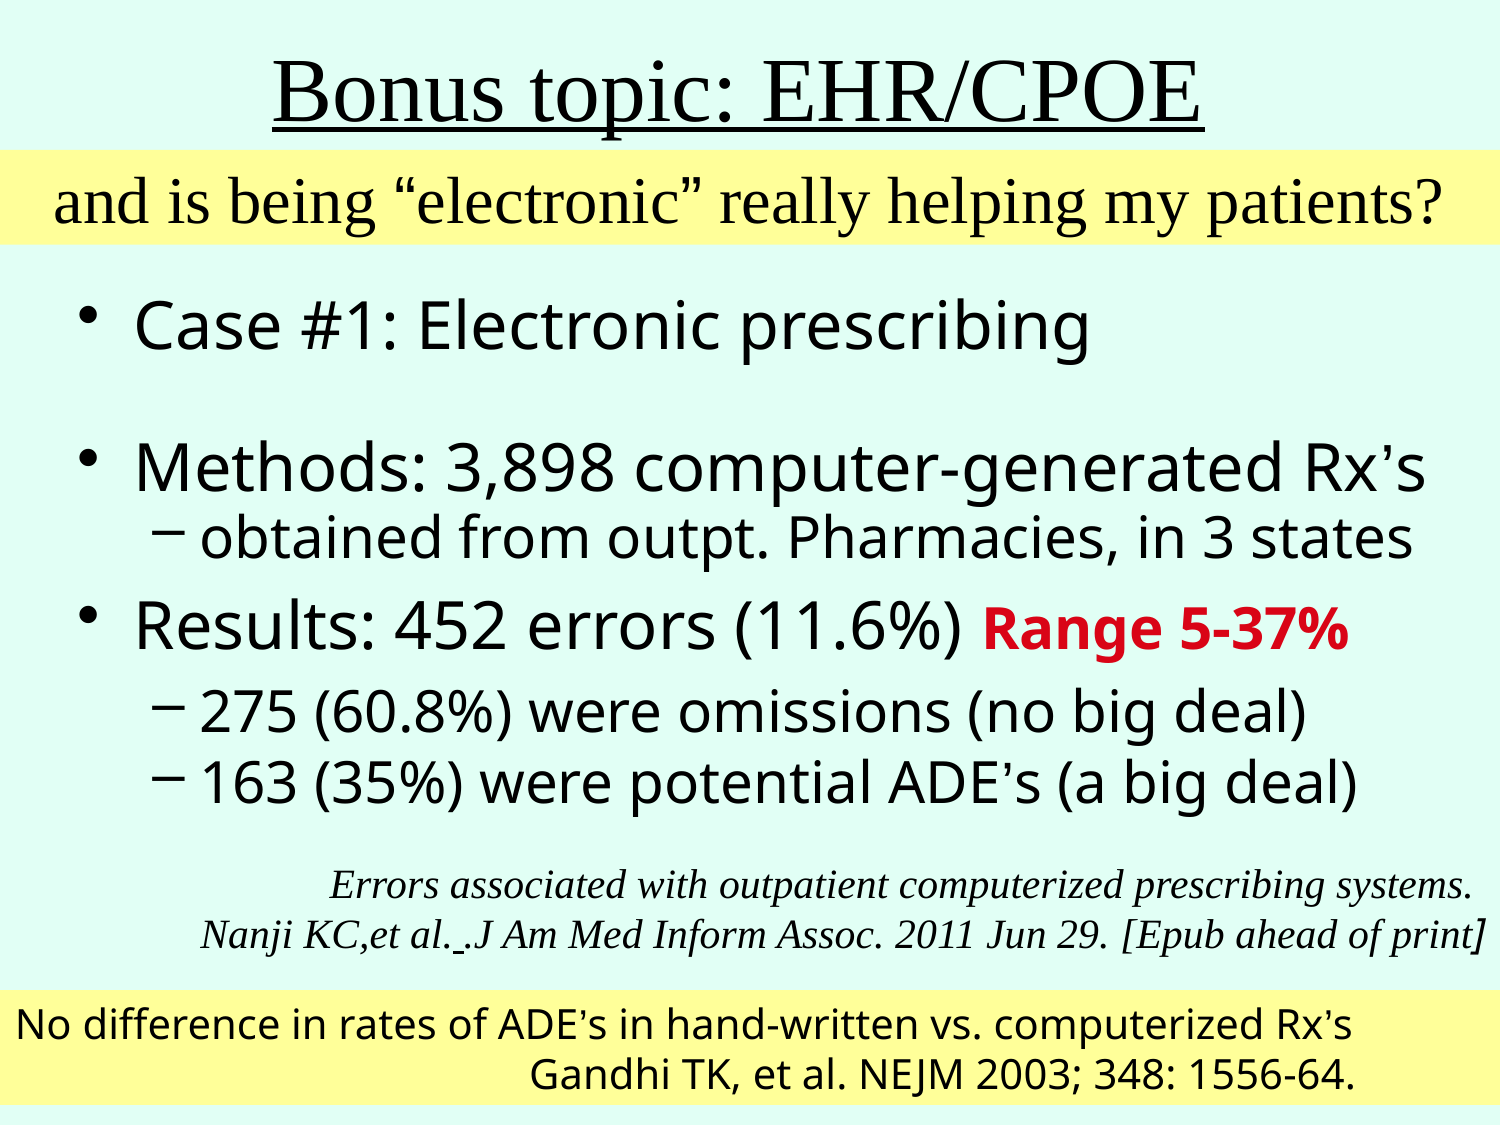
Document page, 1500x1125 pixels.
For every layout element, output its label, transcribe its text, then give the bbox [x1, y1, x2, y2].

text_box Errors associated with outpatient computerized prescribing systems. Nanji KC,et al. .J Am Med Inform Assoc. 2011 Jun 29. [Epub ahead of print] [112, 849, 1500, 965]
text_box and is being “electronic” really helping my patients? [0, 149, 1500, 245]
text_box No difference in rates of ADE’s in hand-written vs. computerized Rx’s Gandhi TK, et al. NEJM 2003; 348: 1556-64. [0, 990, 1500, 1105]
title Bonus topic: EHR/CPOE [112, 0, 1388, 149]
list Case #1: Electronic prescribing Methods: 3,898 computer-generated Rx’s obtained from outpt. Pharmacies, in 3 states Results: 452 errors (11.6%) Range 5-37% 275 (60.8%) were omissions (no big deal) 163 (35%) were potential ADE’s (a big deal) [62, 275, 1450, 990]
